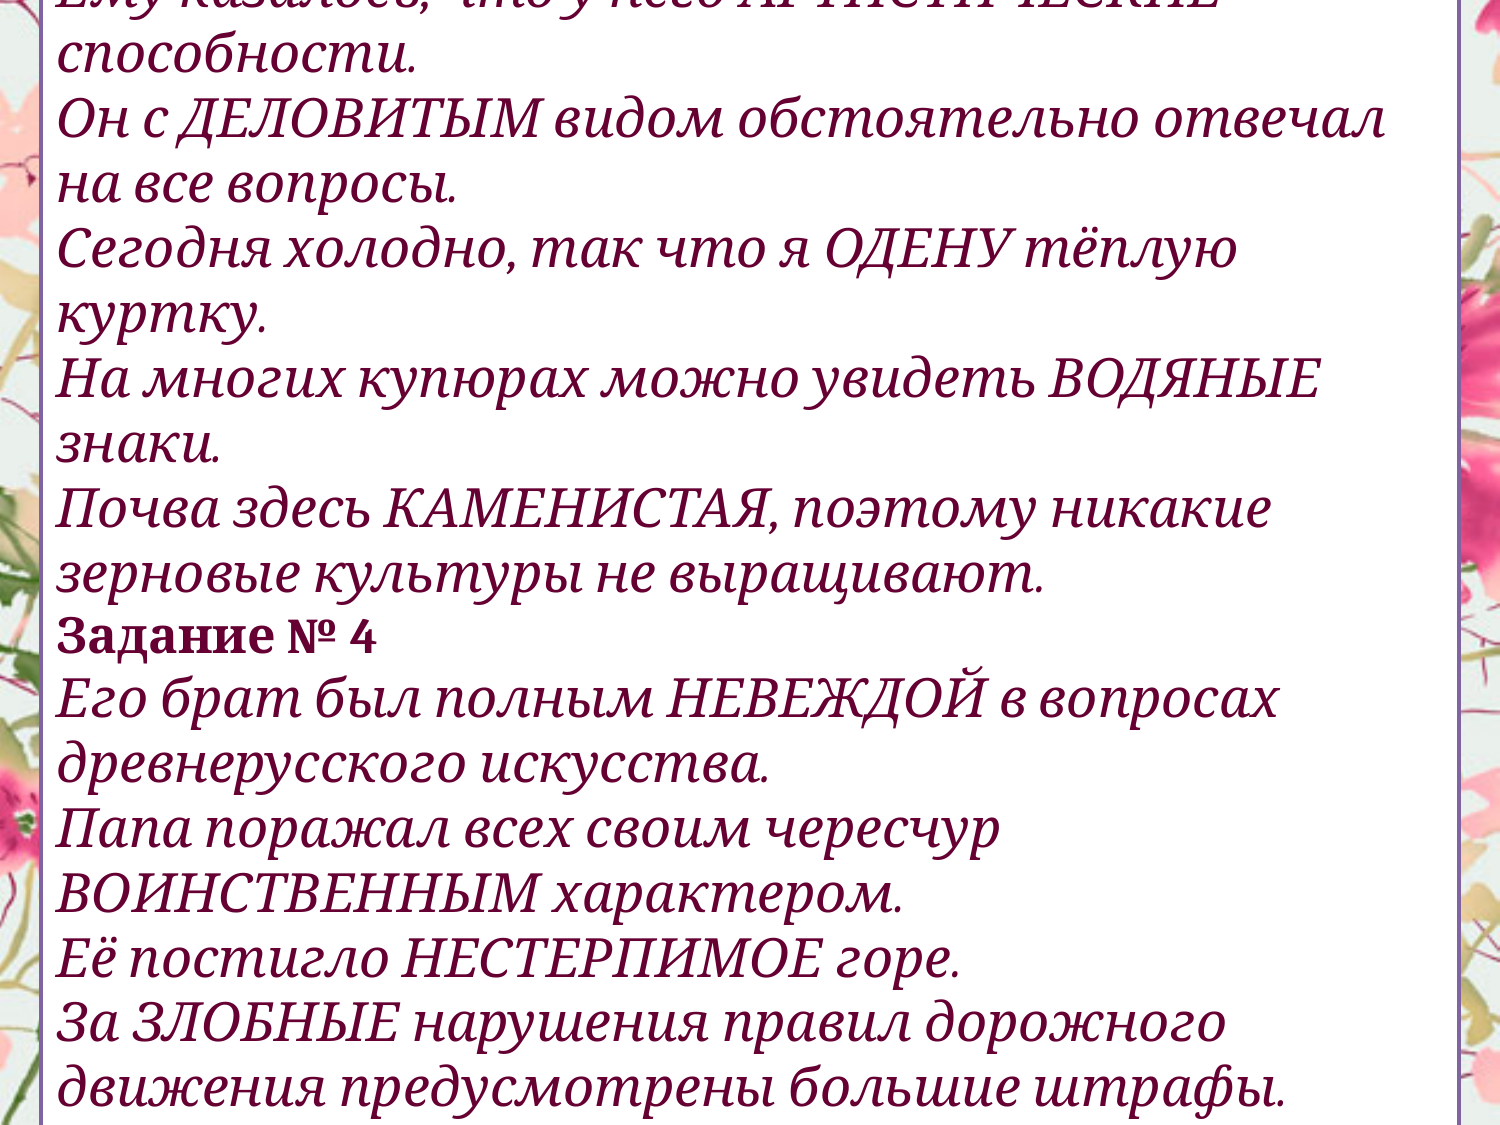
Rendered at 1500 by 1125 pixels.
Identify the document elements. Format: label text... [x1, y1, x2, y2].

picture [1461, 0, 1500, 1125]
picture [0, 0, 39, 1125]
text_box Задание № 3 Ему казалось, что у него АРТИСТИЧЕСКИЕ способности. Он с ДЕЛОВИТЫМ видом обстоятельно отвечал на все вопросы. Сегодня холодно, так что я ОДЕНУ тёплую куртку. На многих купюрах можно увидеть ВОДЯНЫЕ знаки. Почва здесь КАМЕНИСТАЯ, поэтому никакие зерновые культуры не выращивают. Задание № 4 Его брат был полным НЕВЕЖДОЙ в вопросах древнерусского искусства. Папа поражал всех своим чересчур ВОИНСТВЕННЫМ характером. Её постигло НЕСТЕРПИМОЕ горе. За ЗЛОБНЫЕ нарушения правил дорожного движения предусмотрены большие штрафы. Своими поступками он преследовал ДВОЯКУЮ цель. [39, 0, 1461, 1125]
